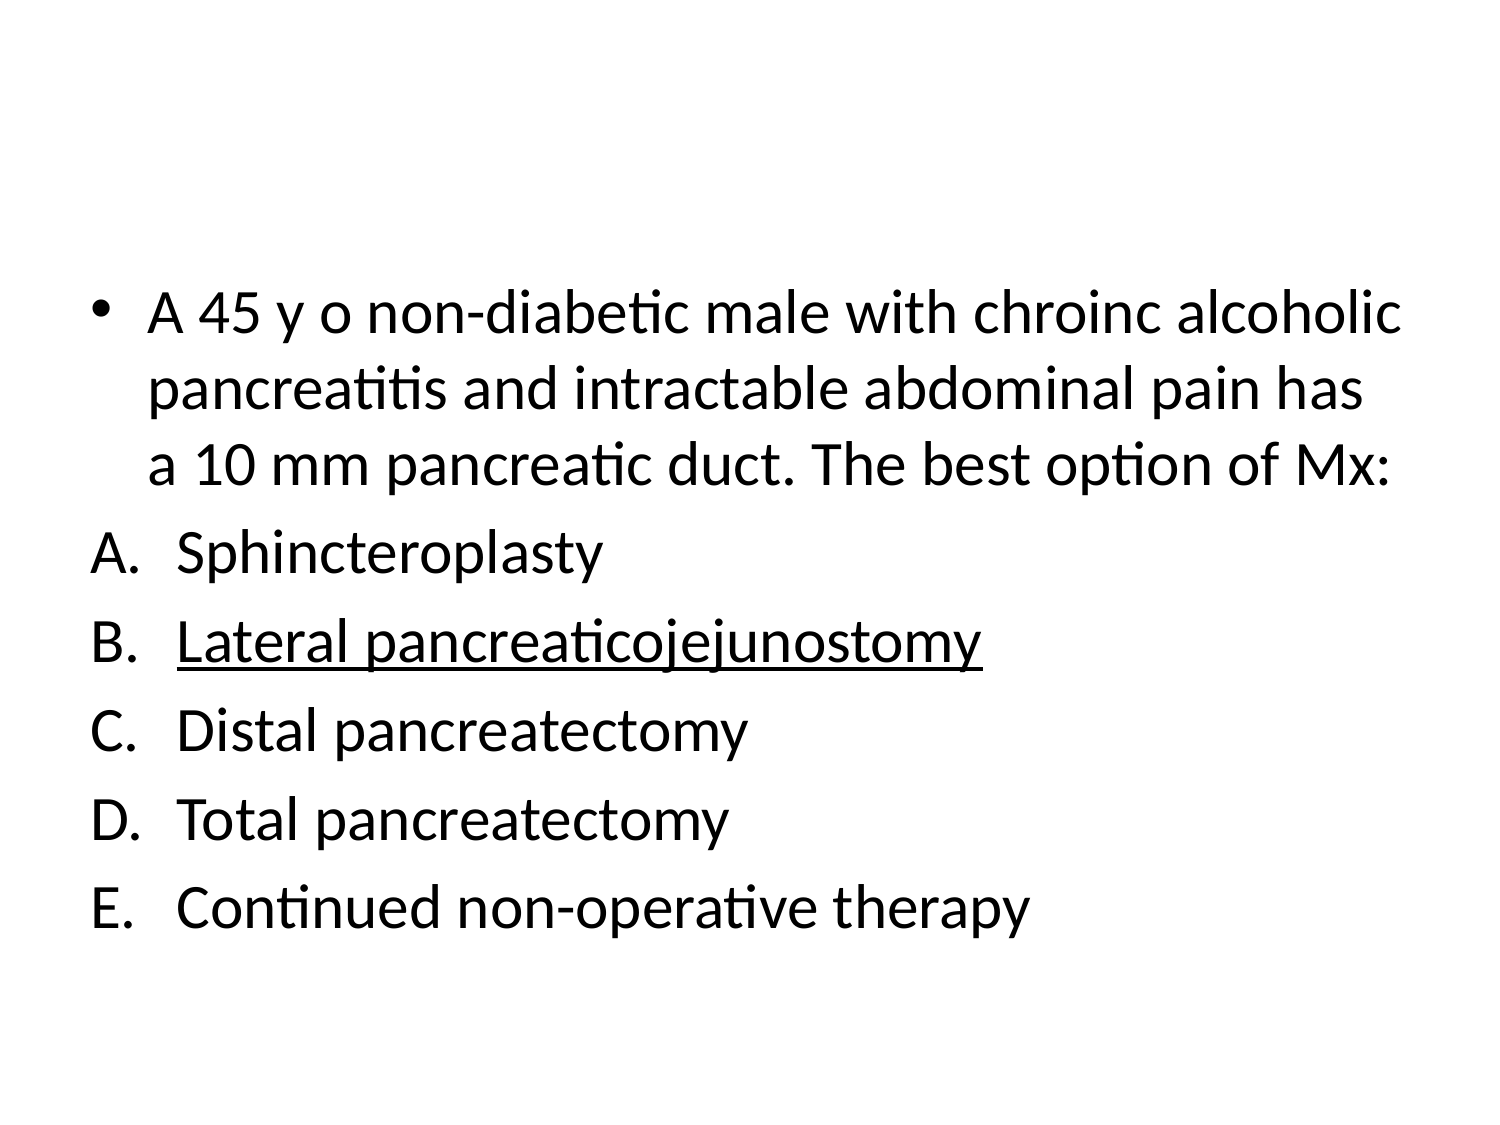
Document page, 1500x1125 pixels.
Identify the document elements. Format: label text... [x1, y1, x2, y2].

list A 45 y o non-diabetic male with chroinc alcoholic pancreatitis and intractable abdominal pain has a 10 mm pancreatic duct. The best option of Mx: Sphincteroplasty Lateral pancreaticojejunostomy Distal pancreatectomy Total pancreatectomy Continued non-operative therapy [75, 262, 1425, 1005]
